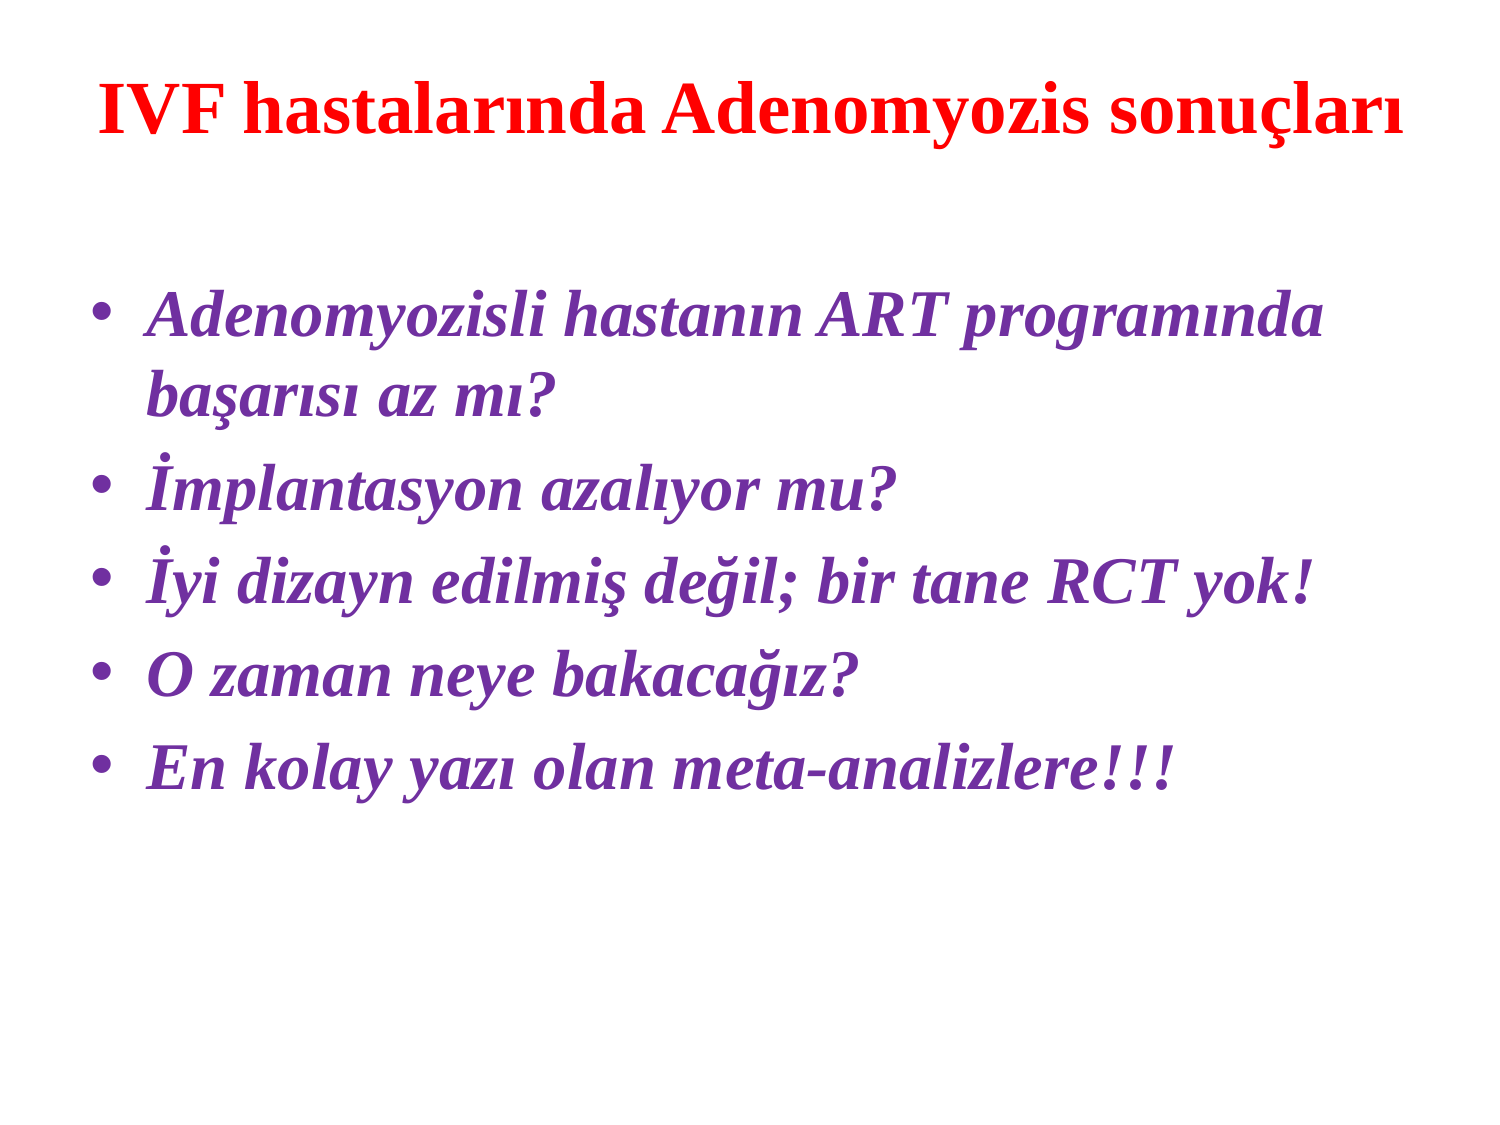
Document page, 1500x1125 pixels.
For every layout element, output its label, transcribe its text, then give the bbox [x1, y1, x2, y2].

list Adenomyozisli hastanın ART programında başarısı az mı? İmplantasyon azalıyor mu? İyi dizayn edilmiş değil; bir tane RCT yok! O zaman neye bakacağız? En kolay yazı olan meta-analizlere!!! [75, 262, 1425, 1005]
title IVF hastalarında Adenomyozis sonuçları [76, 54, 1427, 243]
